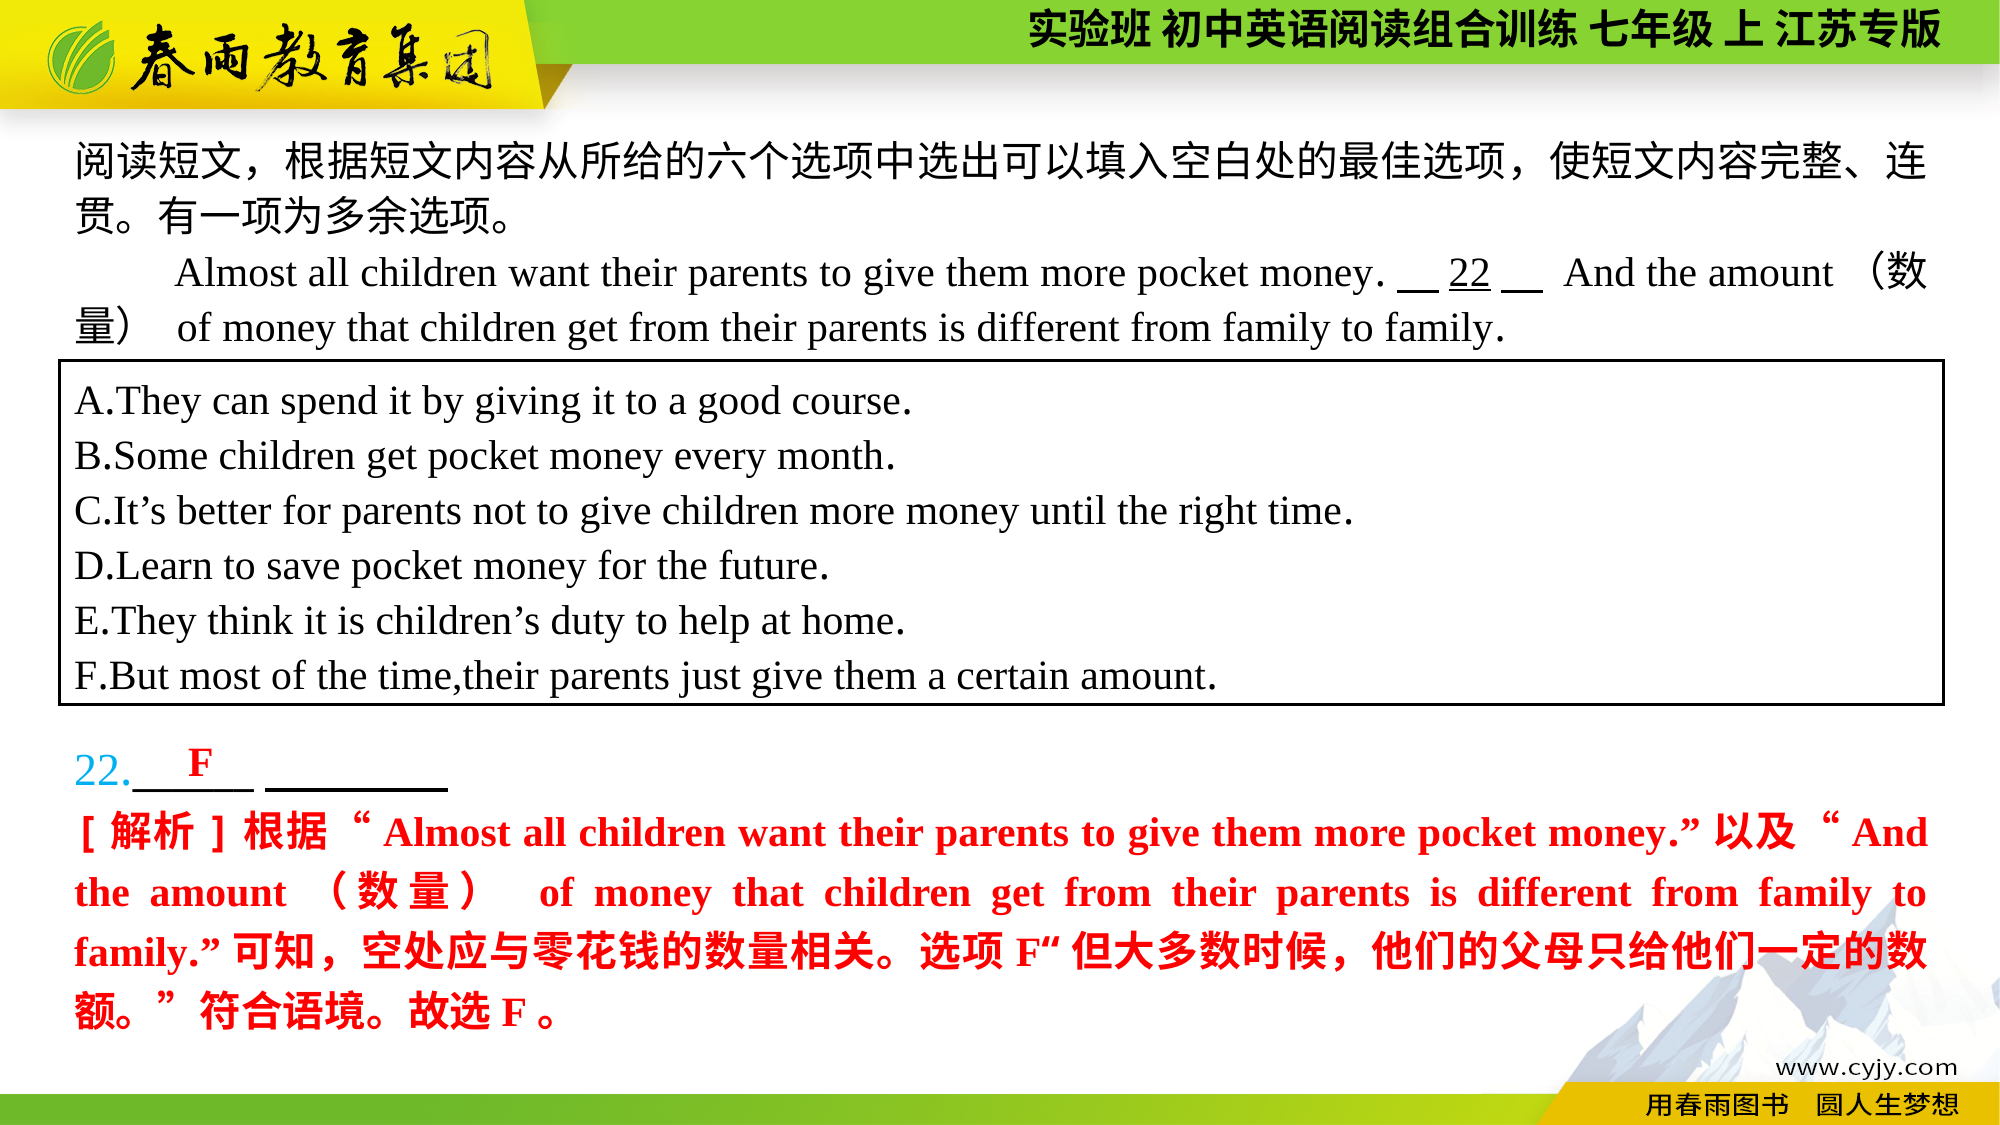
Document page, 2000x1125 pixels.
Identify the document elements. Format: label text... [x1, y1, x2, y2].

text_box [59, 360, 1944, 704]
text_box [解析]根据“Almost all children want their parents to give them more pocket money.”以及“And the amount（数量） of money that children get from their parents is different from family to family.”可知，空处应与零花钱的数量相关。选项F“但大多数时候，他们的父母只给他们一定的数额。”符合语境。故选F。 [59, 786, 1944, 1042]
text_box 22.______ [59, 704, 1944, 786]
list 阅读短文，根据短文内容从所给的六个选项中选出可以填入空白处的最佳选项，使短文内容完整、连贯。有一项为多余选项。 Almost all children want their parents to give them more pocket money. 22 And the amount（数量） of money that children get from their parents is different from family to family. [59, 122, 1944, 360]
text_box F [173, 726, 229, 792]
picture [0, 0, 2000, 1125]
